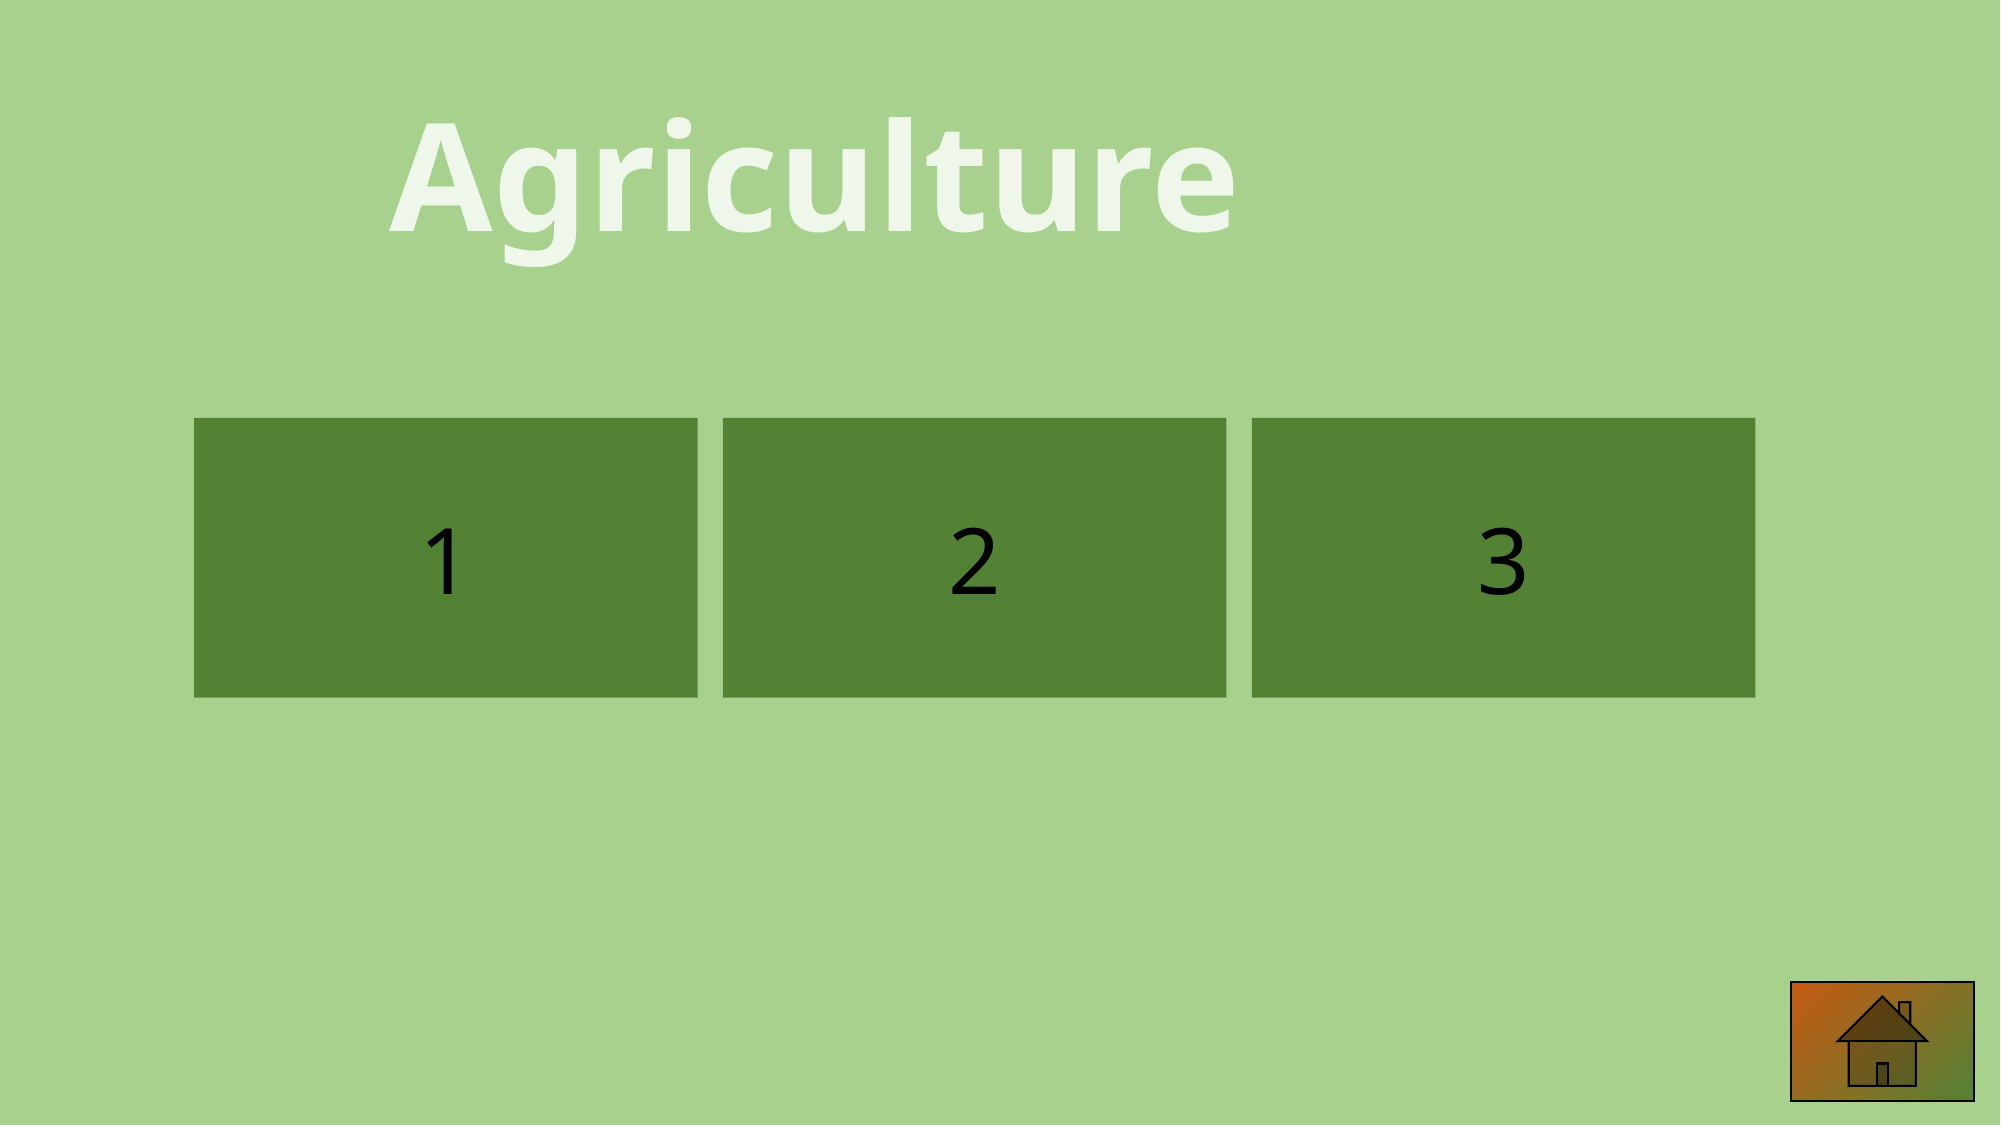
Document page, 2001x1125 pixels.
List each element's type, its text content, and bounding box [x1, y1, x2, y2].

text_box [1790, 981, 1975, 1102]
text_box 3 [1251, 417, 1756, 699]
text_box 1 [193, 417, 699, 699]
text_box Agriculture [374, 74, 1256, 270]
text_box 2 [722, 417, 1227, 699]
